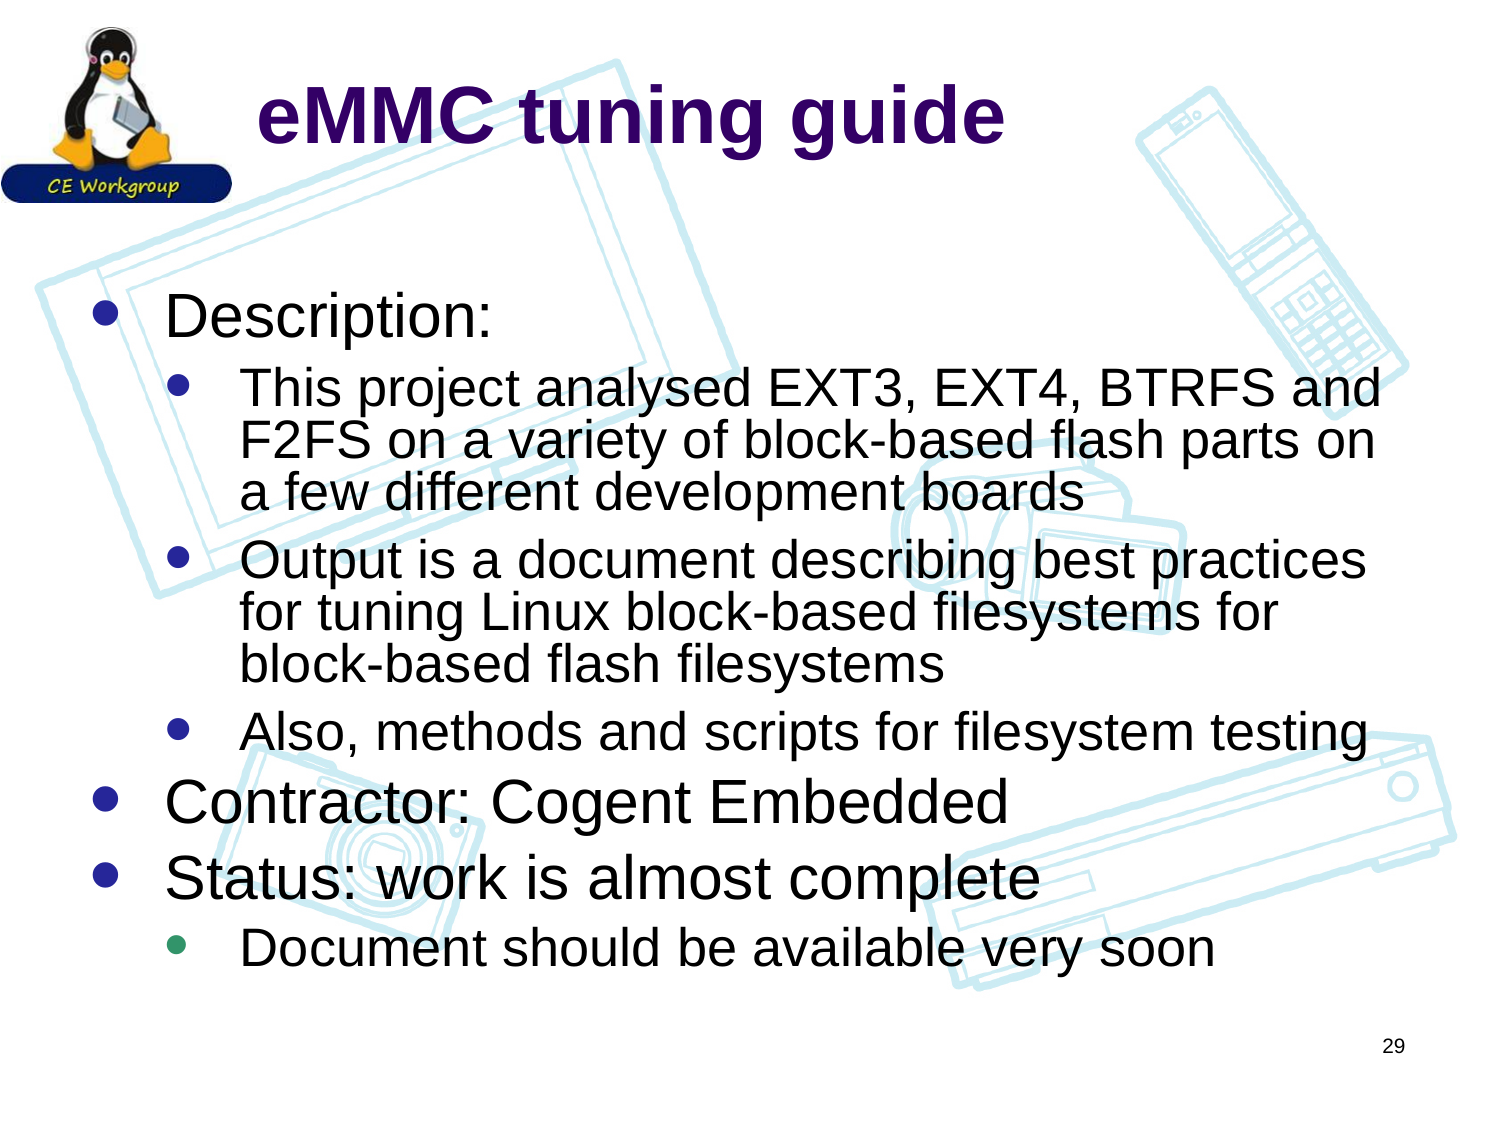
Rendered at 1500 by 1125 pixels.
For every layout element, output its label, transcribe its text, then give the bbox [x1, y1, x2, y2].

list Description: This project analysed EXT3, EXT4, BTRFS and F2FS on a variety of block-based flash parts on a few different development boards Output is a document describing best practices for tuning Linux block-based filesystems for block-based flash filesystems Also, methods and scripts for filesystem testing Contractor: Cogent Embedded Status: work is almost complete Document should be available very soon [75, 282, 1420, 1001]
title eMMC tuning guide [242, 19, 1475, 227]
slide_number 29 [1074, 1025, 1420, 1096]
picture [0, 0, 1500, 1063]
